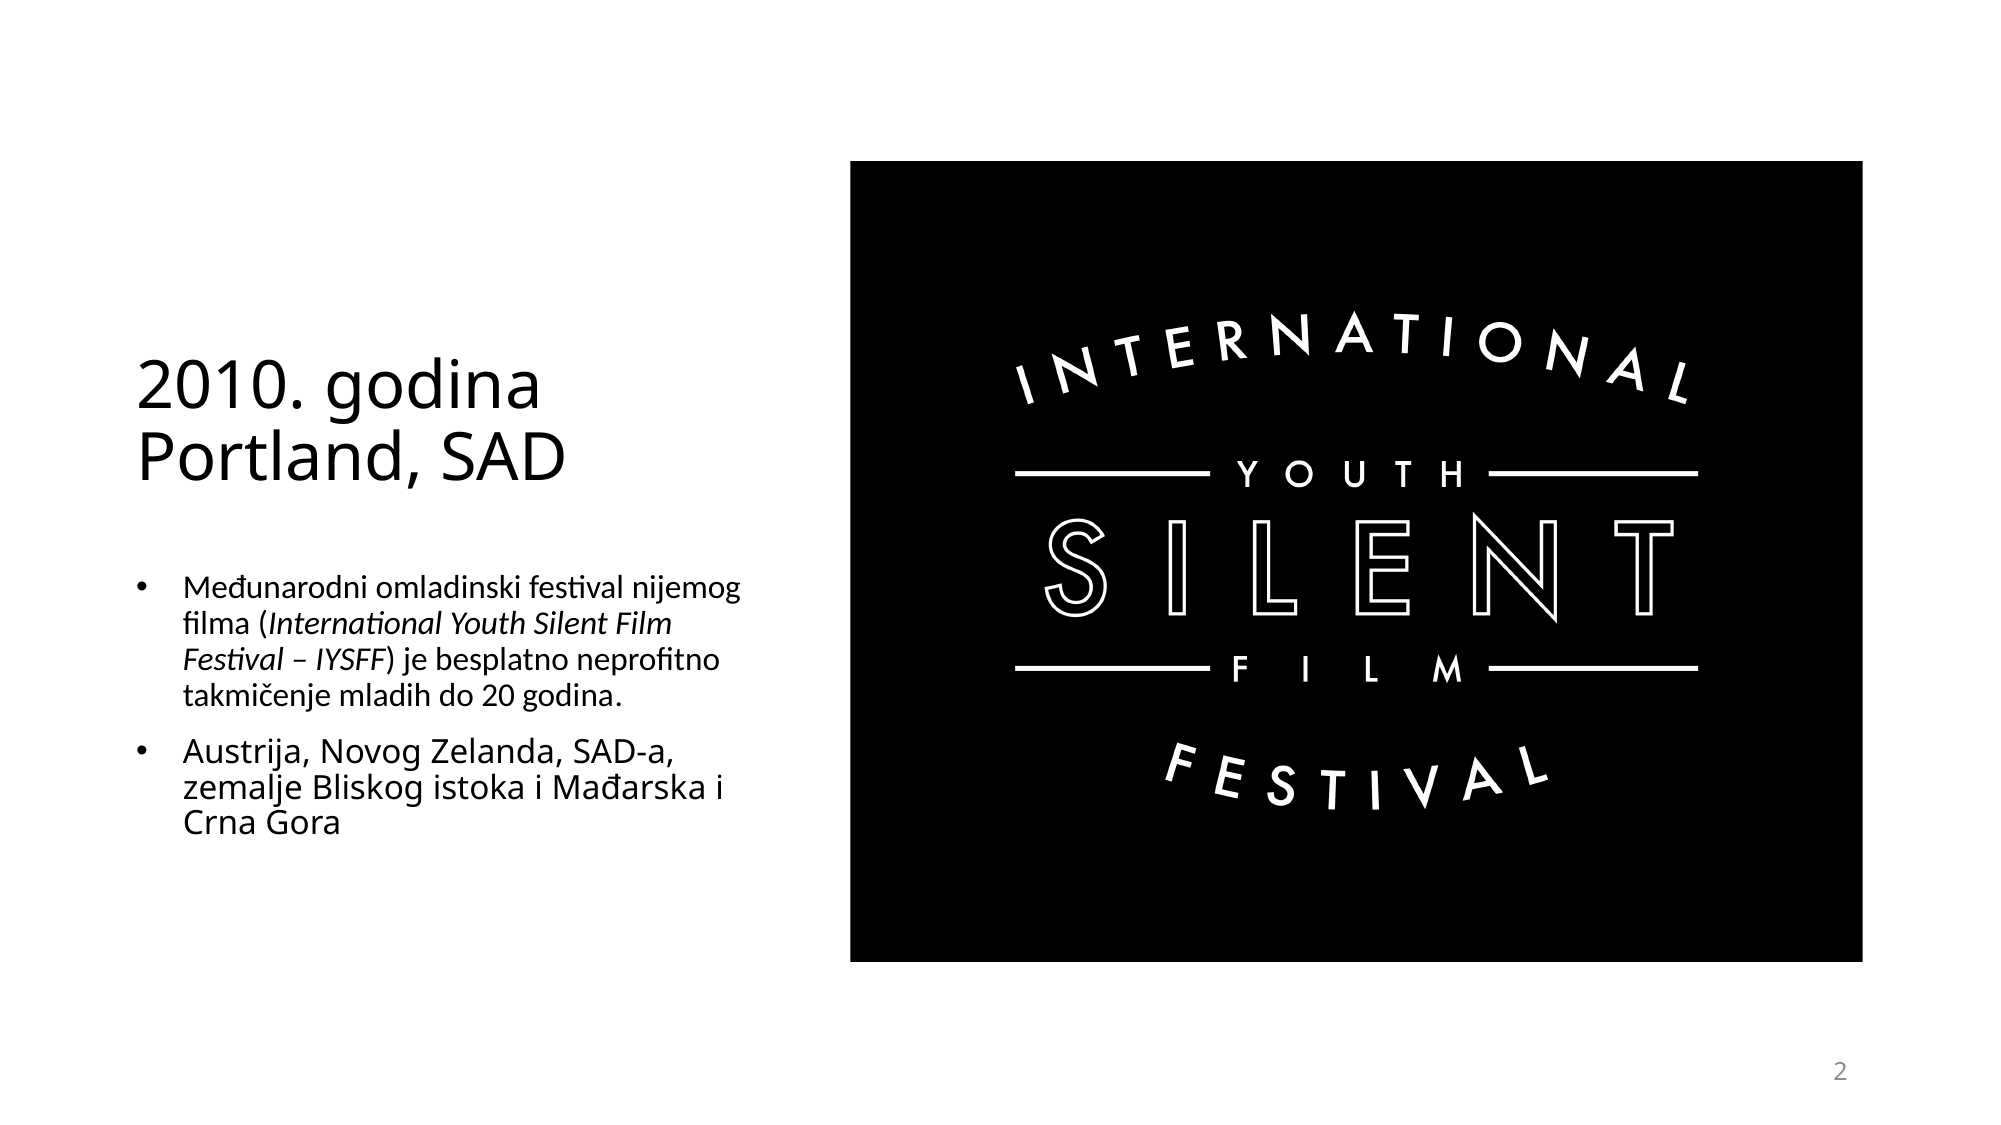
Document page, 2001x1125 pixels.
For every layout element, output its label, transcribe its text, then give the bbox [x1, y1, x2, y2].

slide_number 2 [1412, 1042, 1863, 1103]
title 2010. godina Portland, SAD [120, 240, 766, 503]
list Međunarodni omladinski festival nijemog filma (International Youth Silent Film Festival – IYSFF) je besplatno neprofitno takmičenje mladih do 20 godina. Austrija, Novog Zelanda, SAD-a, zemalje Bliskog istoka i Mađarska i Crna Gora [120, 562, 783, 963]
picture [850, 161, 1863, 962]
